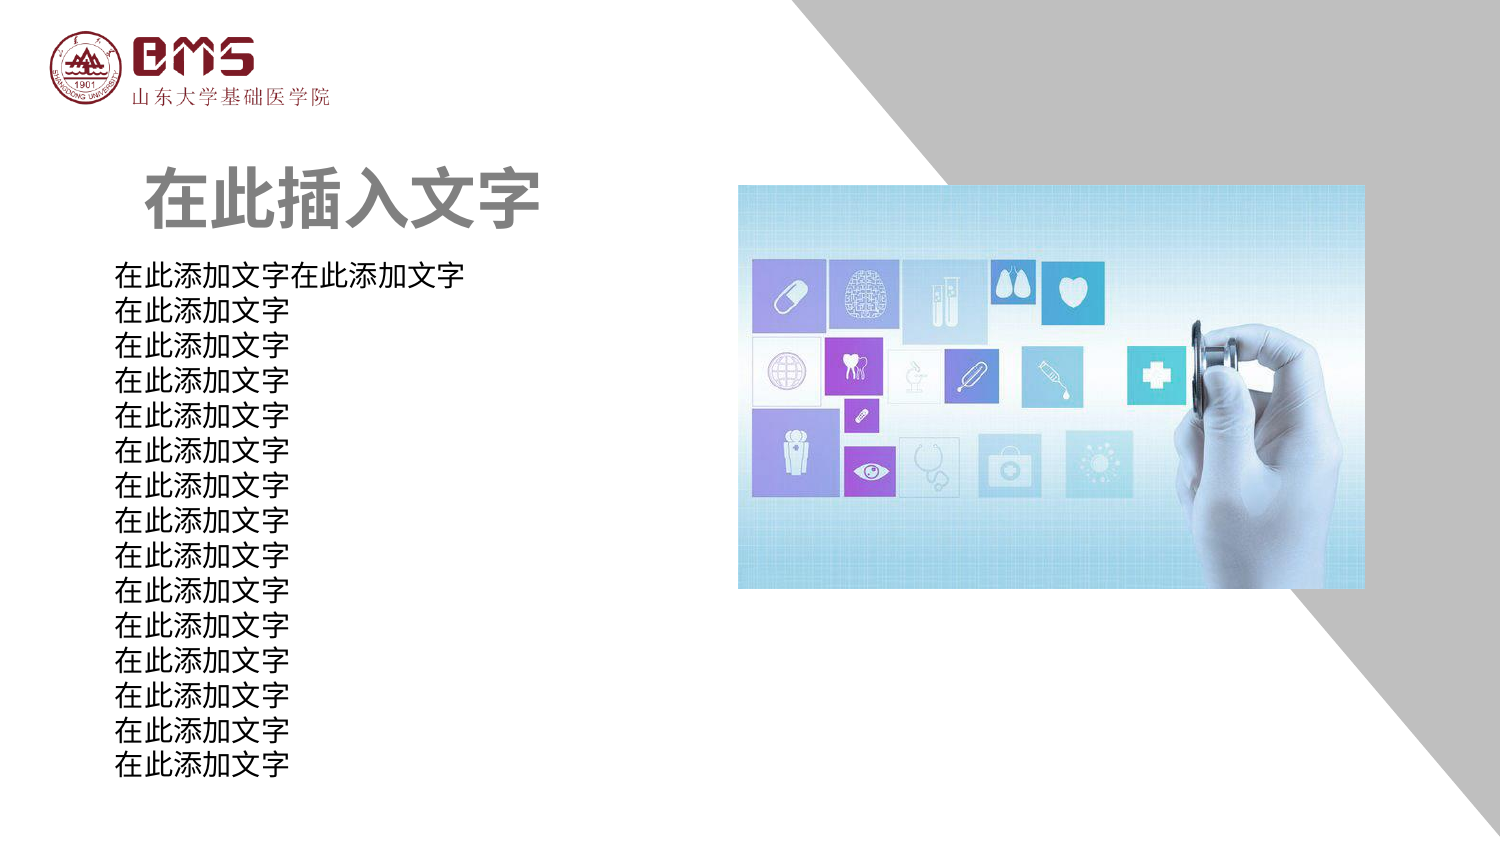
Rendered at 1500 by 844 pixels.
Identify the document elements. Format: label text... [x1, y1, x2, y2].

text_box 在此插入文字 [128, 149, 578, 245]
text_box 在此添加文字在此添加文字 在此添加文字 在此添加文字 在此添加文字 在此添加文字 在此添加文字 在此添加文字 在此添加文字 在此添加文字 在此添加文字 在此添加文字 在此添加文字 在此添加文字 在此添加文字 在此添加文字 [100, 249, 762, 824]
text_box [789, 0, 1500, 840]
picture [29, 13, 373, 142]
picture [737, 185, 1365, 590]
